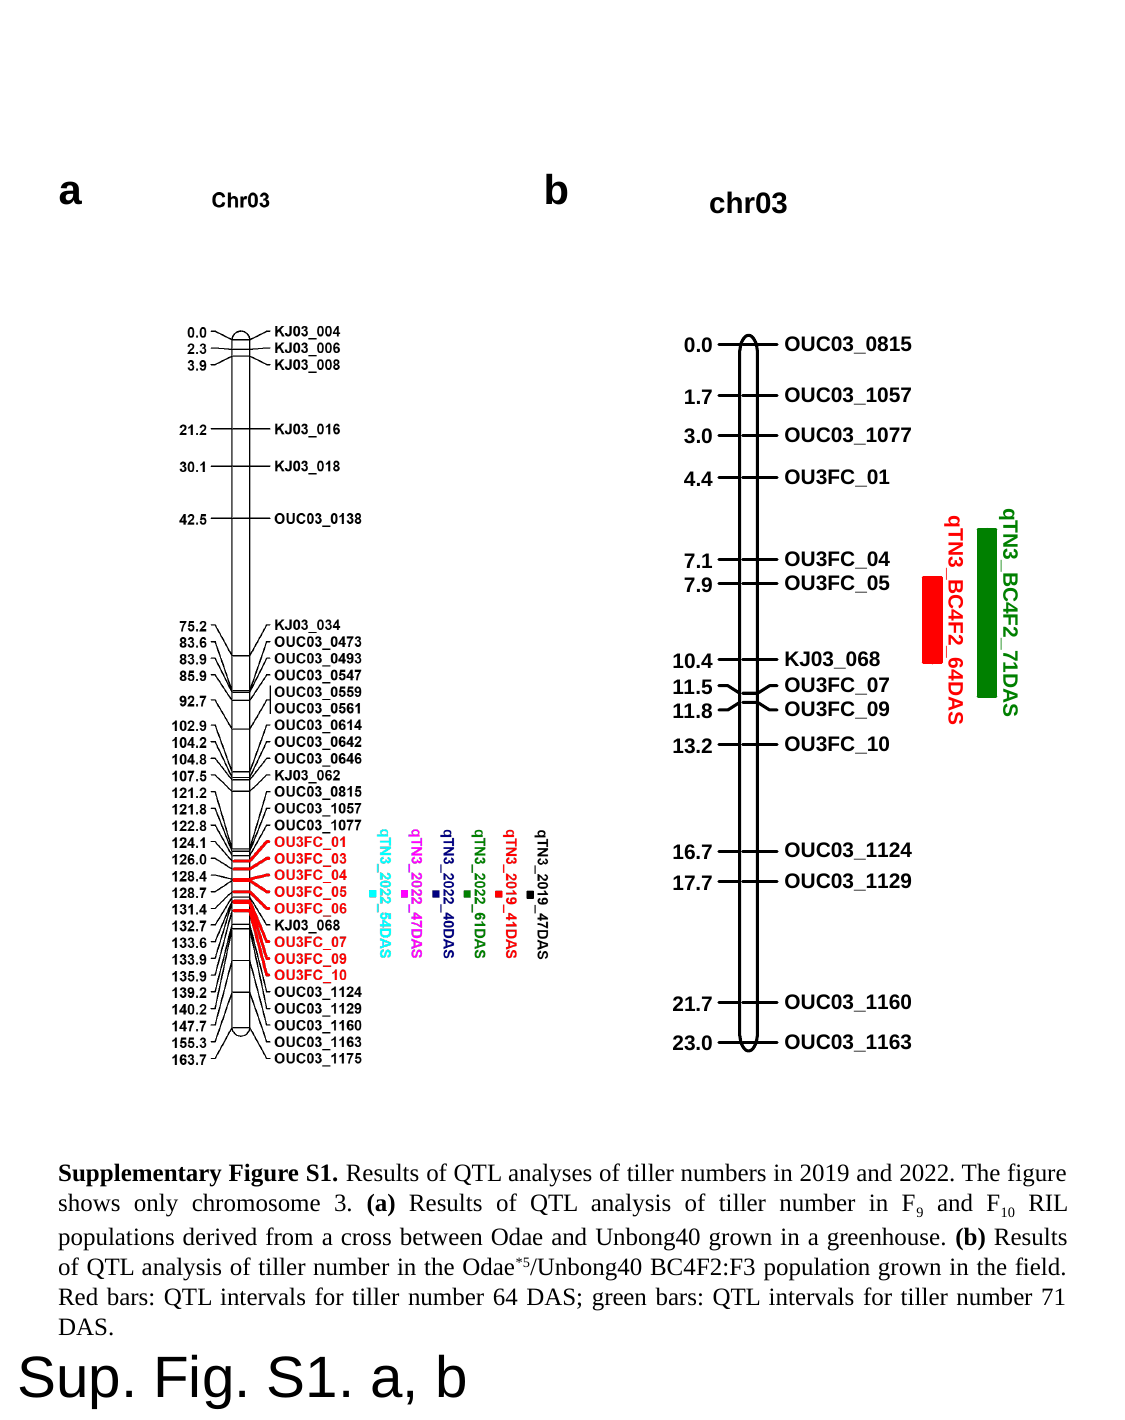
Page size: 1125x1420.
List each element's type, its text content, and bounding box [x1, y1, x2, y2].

text_box Sup. Fig. S1. a, b [2, 1331, 484, 1417]
picture [672, 186, 1050, 1141]
text_box Supplementary Figure S1. Results of QTL analyses of tiller numbers in 2019 and 2022. The figure shows only chromosome 3. (a) Results of QTL analysis of tiller number in F9 and F10 RIL populations derived from a cross between Odae and Unbong40 grown in a greenhouse. (b) Results of QTL analysis of tiller number in the Odae*5/Unbong40 BC4F2:F3 population grown in the field. Red bars: QTL intervals for tiller number 64 DAS; green bars: QTL intervals for tiller number 71 DAS. [43, 1149, 1083, 1348]
text_box a [43, 155, 97, 221]
text_box b [528, 155, 584, 221]
picture [171, 188, 577, 1129]
